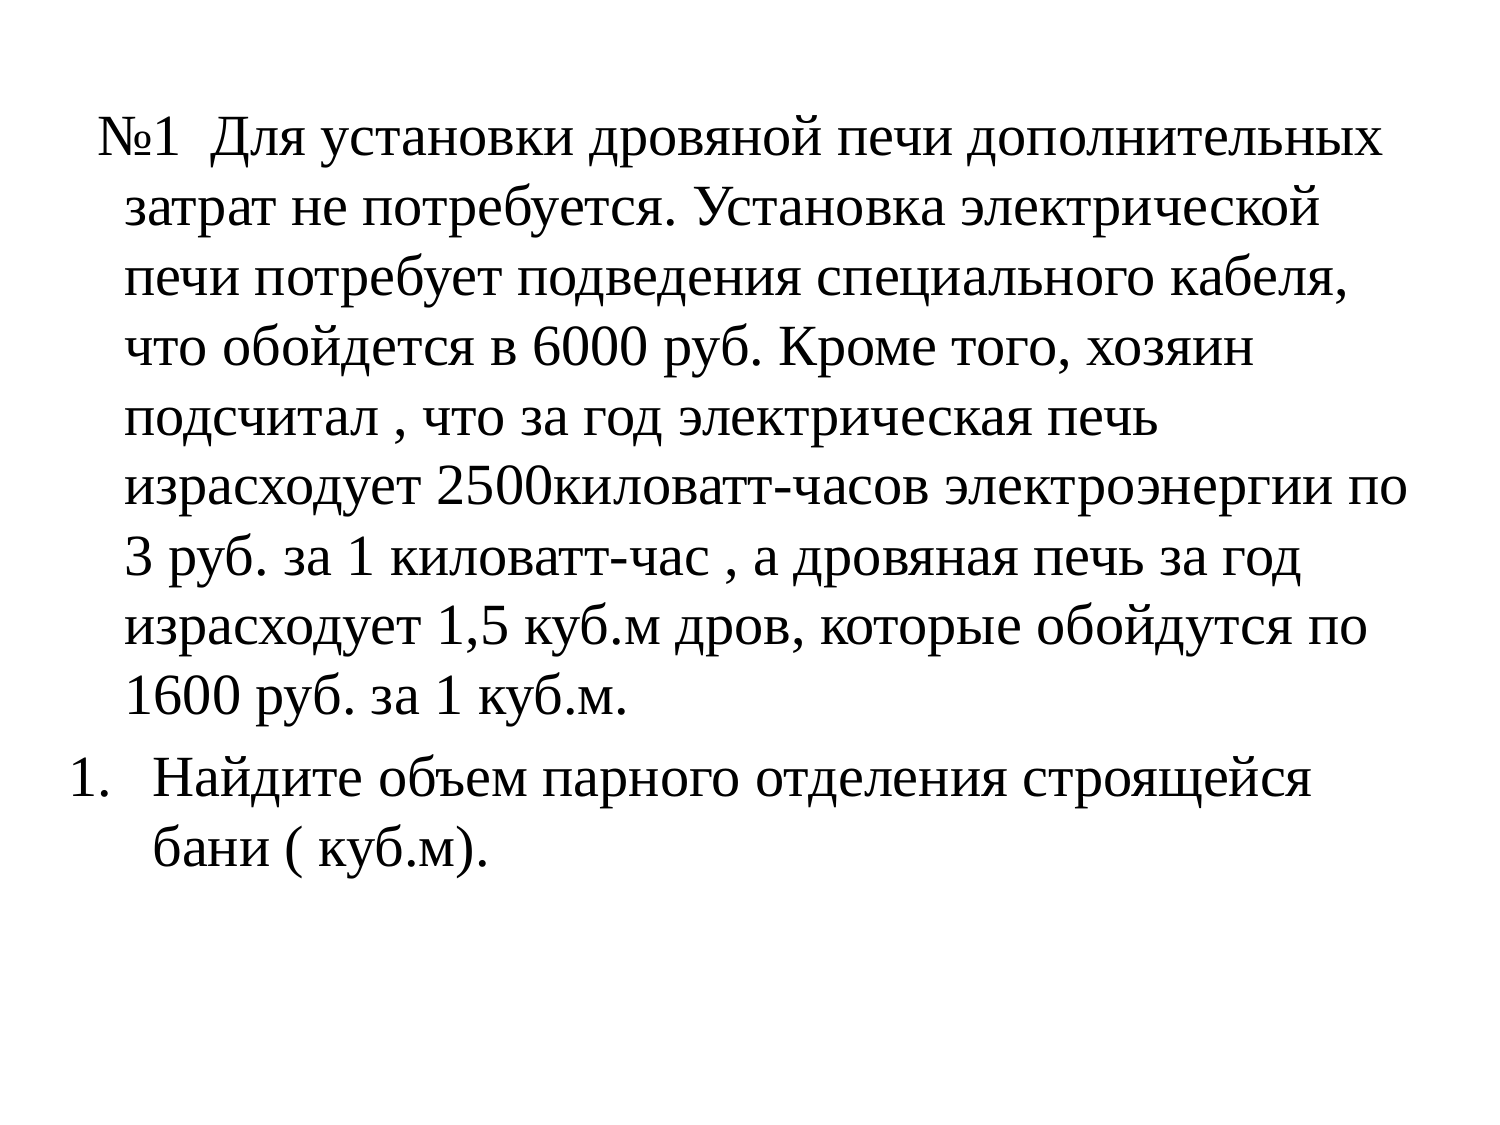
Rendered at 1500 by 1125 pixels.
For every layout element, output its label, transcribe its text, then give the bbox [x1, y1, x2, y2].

list №1 Для установки дровяной печи дополнительных затрат не потребуется. Установка электрической печи потребует подведения специального кабеля, что обойдется в 6000 руб. Кроме того, хозяин подсчитал , что за год электрическая печь израсходует 2500киловатт-часов электроэнергии по 3 руб. за 1 киловатт-час , а дровяная печь за год израсходует 1,5 куб.м дров, которые обойдутся по 1600 руб. за 1 куб.м. Найдите объем парного отделения строящейся бани ( куб.м). [53, 90, 1459, 1005]
